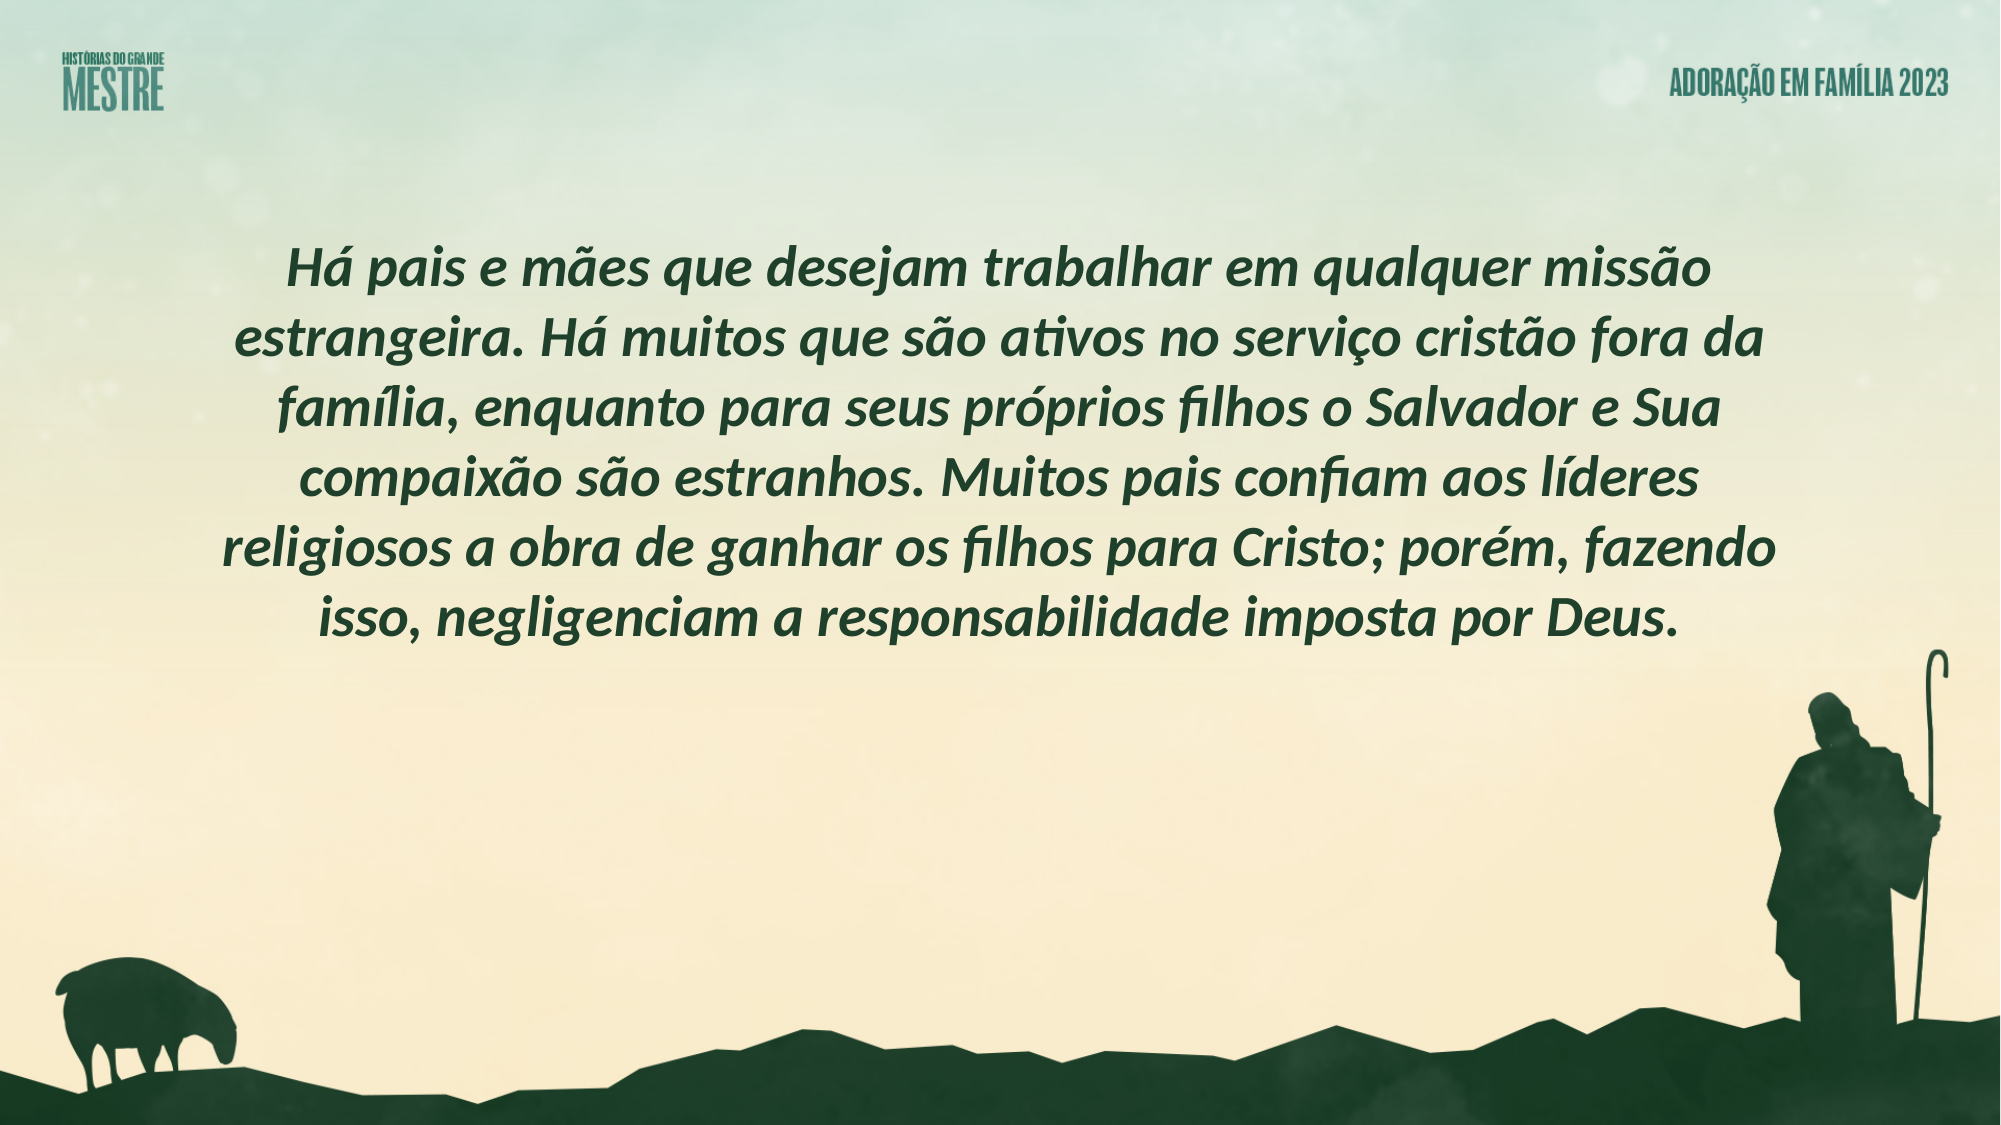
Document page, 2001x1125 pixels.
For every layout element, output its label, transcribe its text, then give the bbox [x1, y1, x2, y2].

text_box Há pais e mães que desejam trabalhar em qualquer missão estrangeira. Há muitos que são ativos no serviço cristão fora da família, enquanto para seus próprios filhos o Salvador e Sua compaixão são estranhos. Muitos pais confiam aos líderes religiosos a obra de ganhar os filhos para Cristo; porém, fazendo isso, negligenciam a responsabilidade imposta por Deus. [178, 220, 1822, 655]
picture [0, 0, 2001, 1125]
